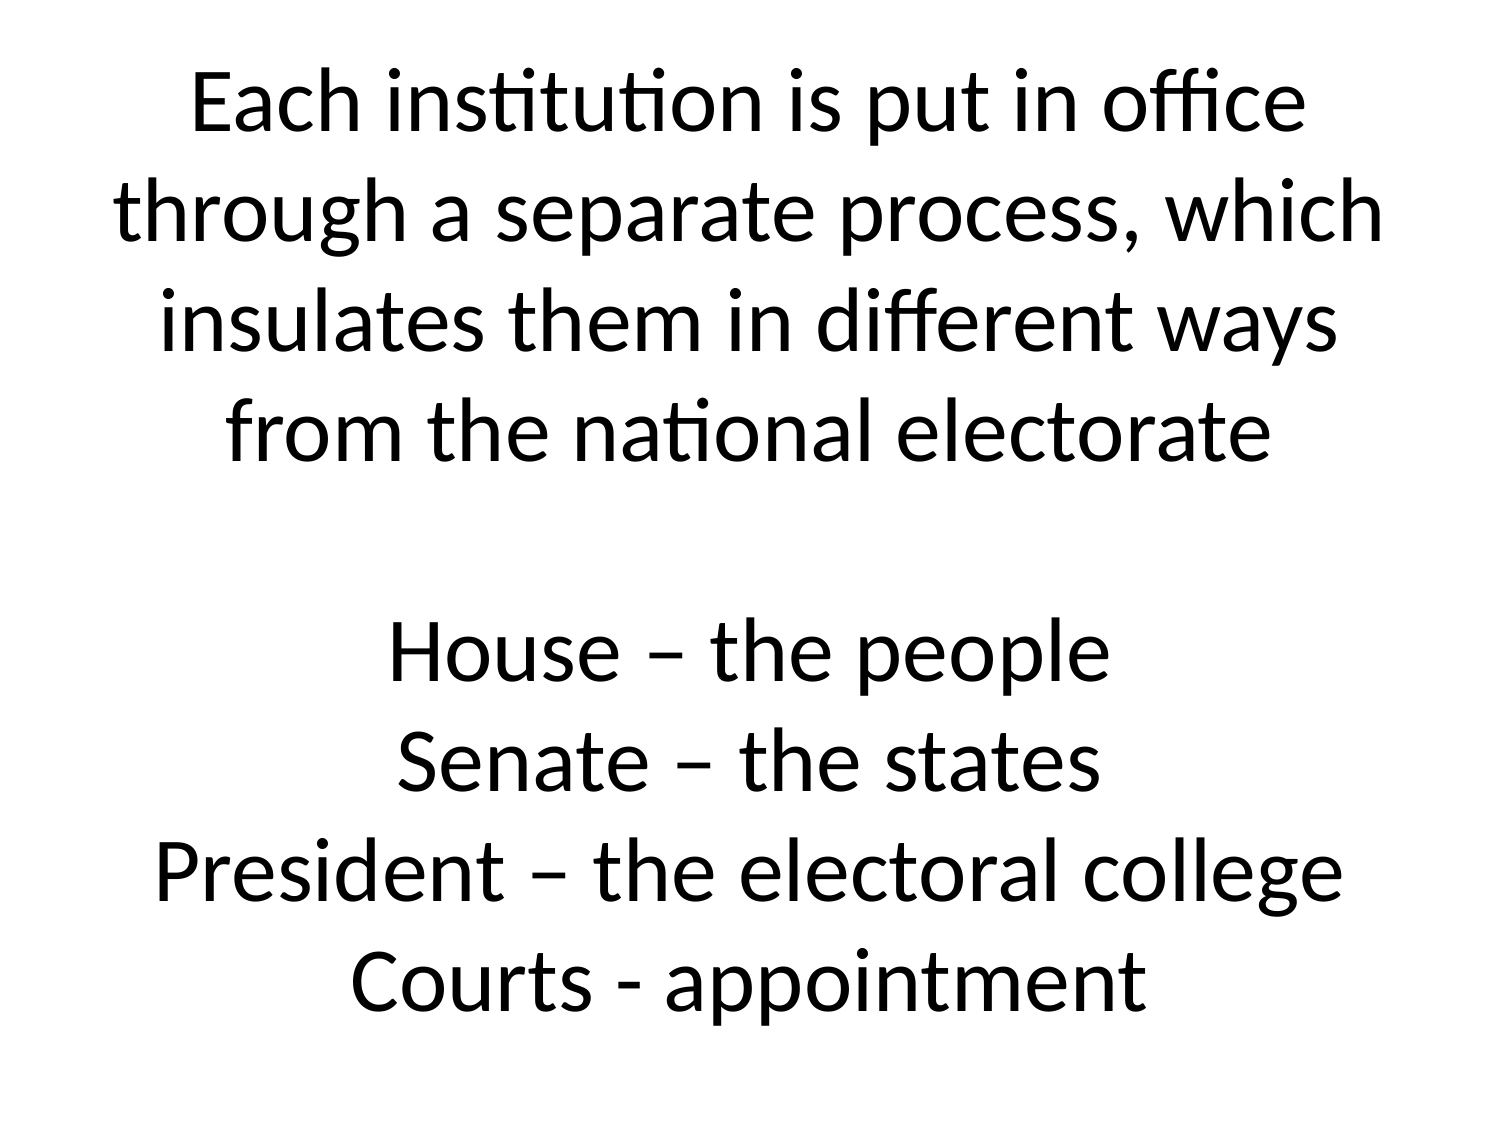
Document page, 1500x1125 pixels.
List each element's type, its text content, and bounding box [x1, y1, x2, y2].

title Each institution is put in office through a separate process, which insulates them in different ways from the national electorate House – the people Senate – the states President – the electoral college Courts - appointment [74, 44, 1426, 1026]
